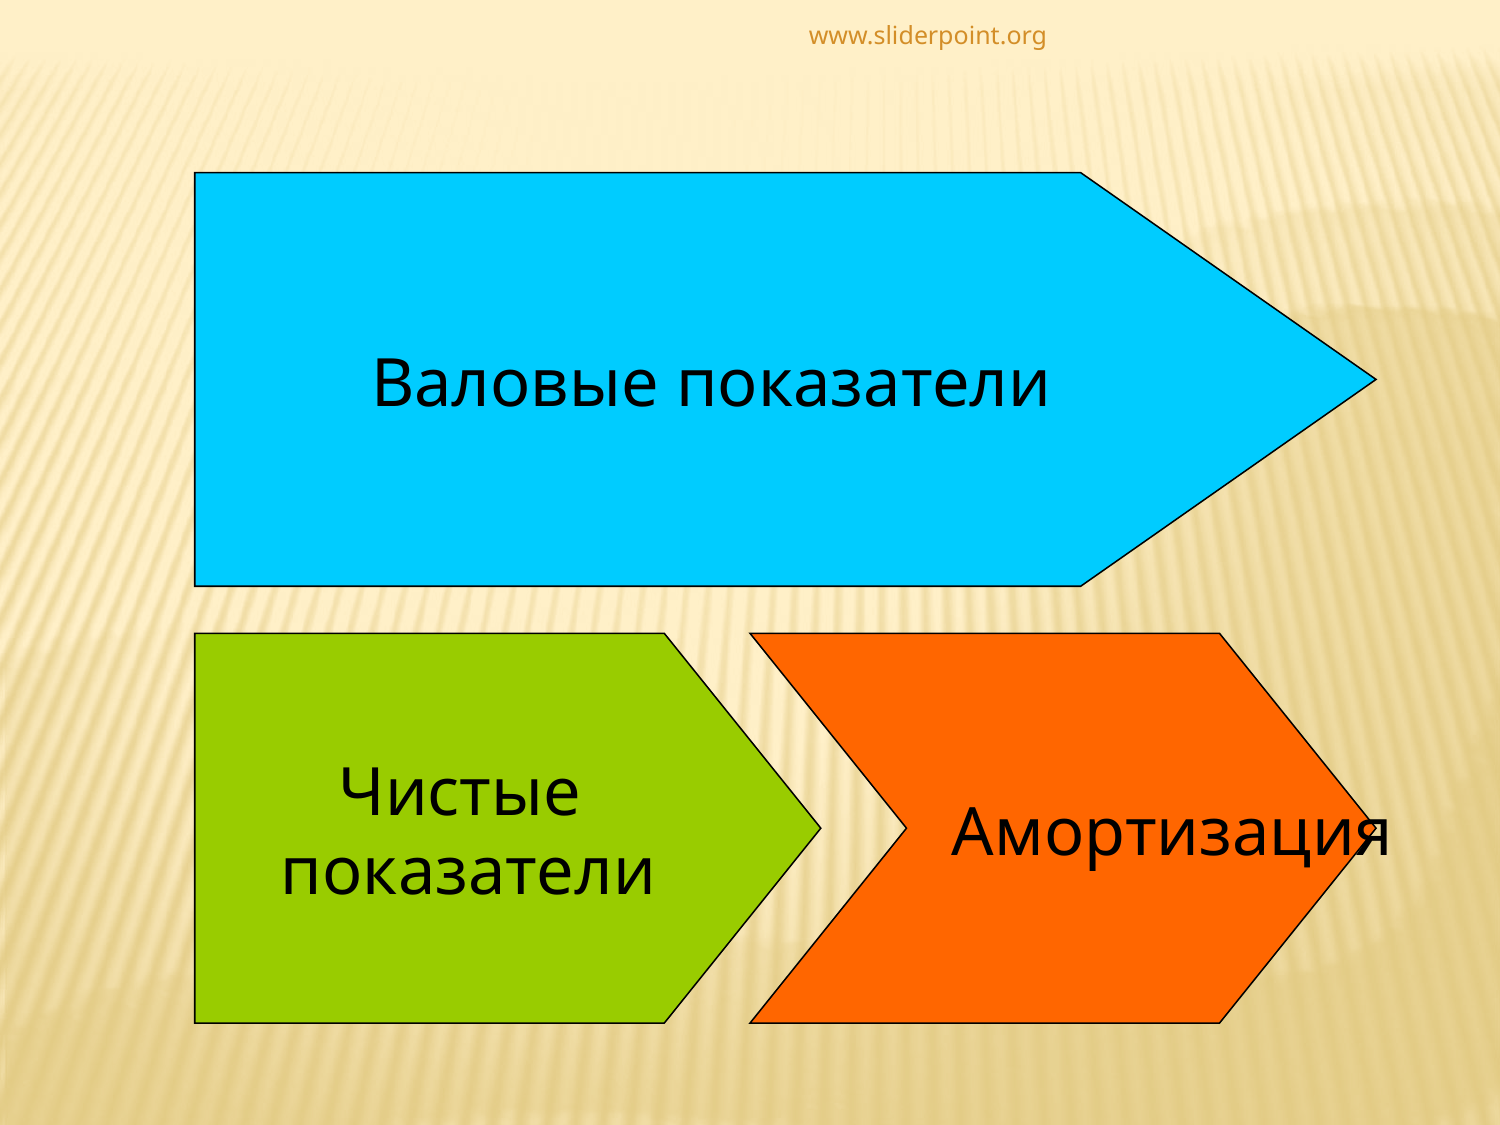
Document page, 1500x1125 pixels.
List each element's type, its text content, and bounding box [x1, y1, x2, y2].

text_box Амортизация [750, 633, 1377, 1024]
text_box Валовые показатели [194, 172, 1377, 587]
text_box Чистые показатели [194, 633, 821, 1024]
footer www.sliderpoint.org [512, 12, 1063, 60]
